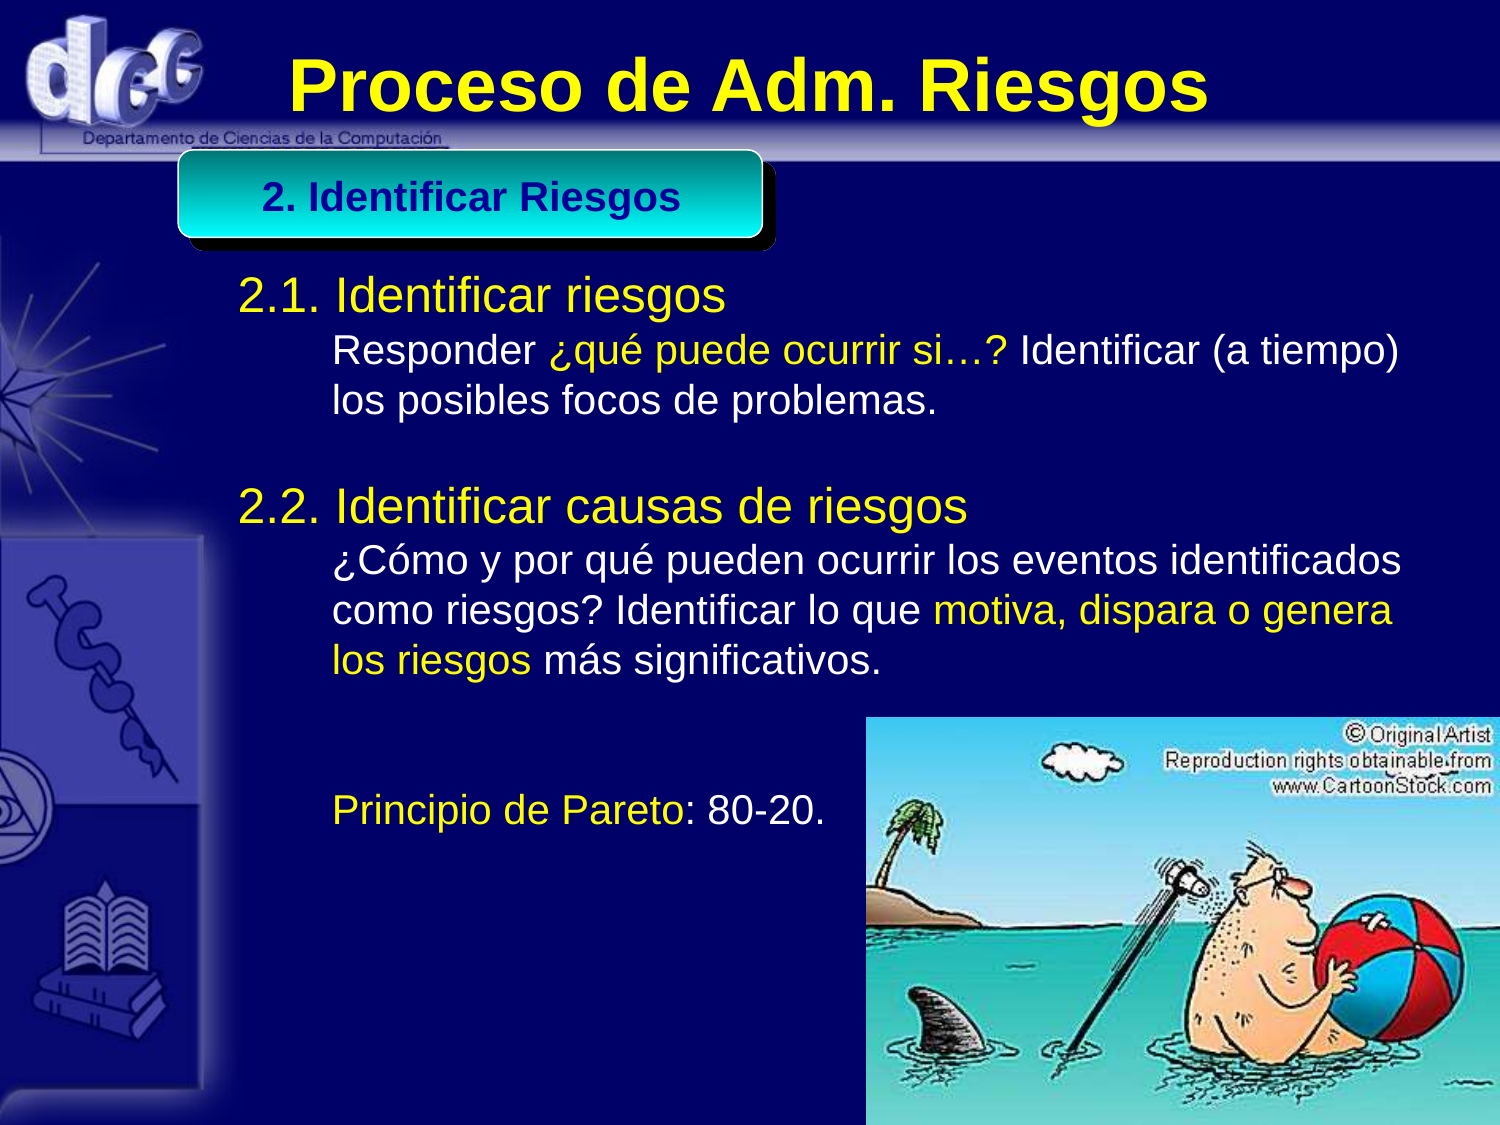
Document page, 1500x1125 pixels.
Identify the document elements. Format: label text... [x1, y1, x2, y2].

text_box [178, 149, 763, 238]
picture [0, 0, 1500, 1125]
title Proceso de Adm. Riesgos [112, 0, 1388, 163]
list 2.1. Identificar riesgos Responder ¿qué puede ocurrir si…? Identificar (a tiempo) los posibles focos de problemas. 2.2. Identificar causas de riesgos ¿Cómo y por qué pueden ocurrir los eventos identificados como riesgos? Identificar lo que motiva, dispara o genera los riesgos más significativos. Principio de Pareto: 80-20. [222, 255, 1436, 931]
text_box 2. Identificar Riesgos [247, 161, 697, 227]
